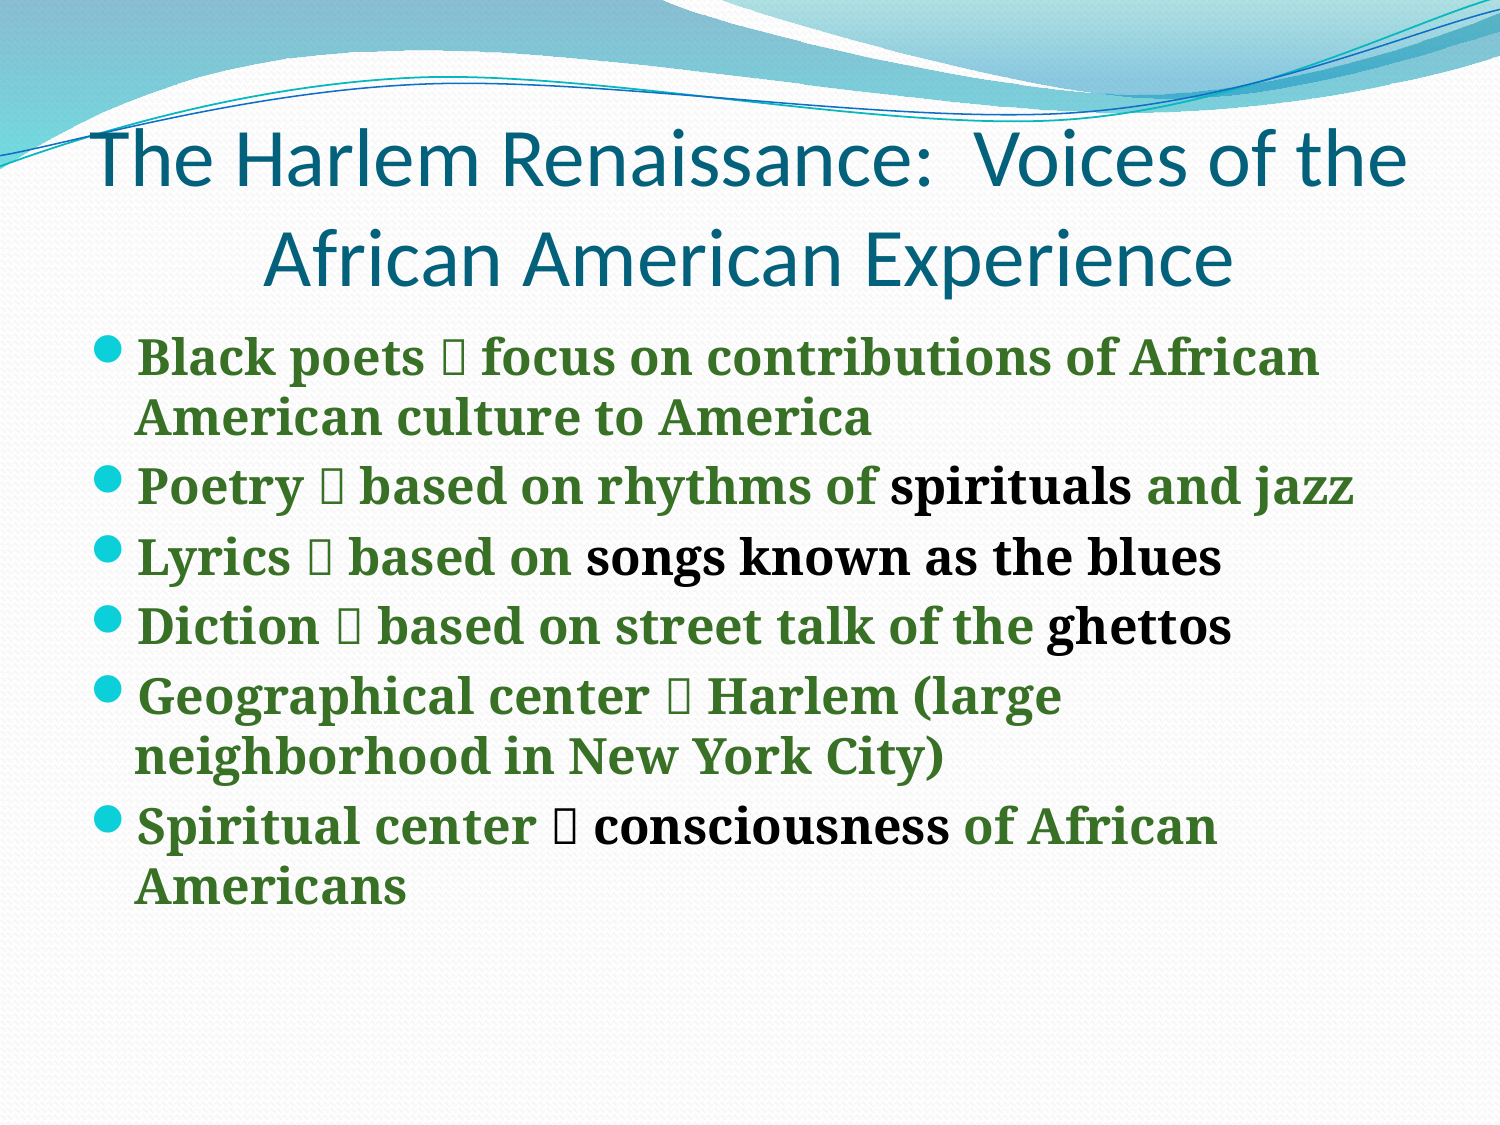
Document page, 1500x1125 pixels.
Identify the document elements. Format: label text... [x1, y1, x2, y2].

title The Harlem Renaissance: Voices of the African American Experience [74, 115, 1426, 304]
list Black poets  focus on contributions of African American culture to America Poetry  based on rhythms of spirituals and jazz Lyrics  based on songs known as the blues Diction  based on street talk of the ghettos Geographical center  Harlem (large neighborhood in New York City) Spiritual center  consciousness of African Americans [74, 317, 1426, 1038]
